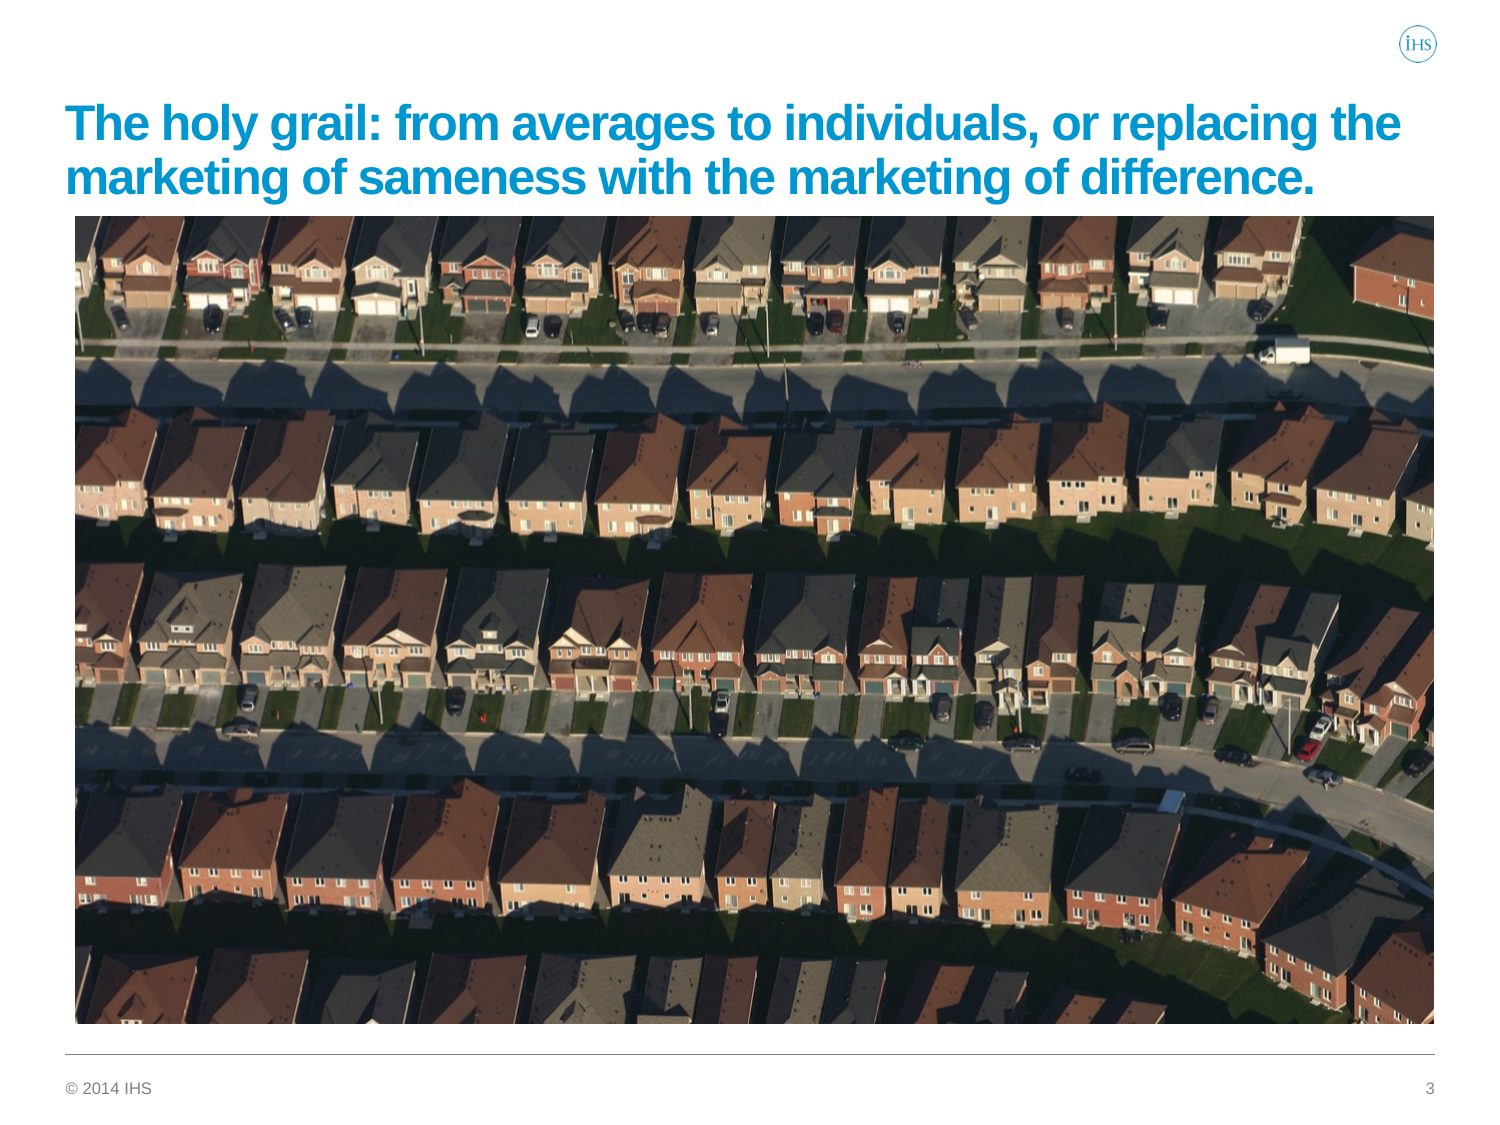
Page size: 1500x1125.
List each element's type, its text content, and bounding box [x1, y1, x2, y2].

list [74, 216, 1434, 1024]
title The holy grail: from averages to individuals, or replacing the marketing of sameness with the marketing of difference. [64, 95, 1434, 214]
picture [1399, 25, 1437, 63]
slide_number 3 [1084, 1057, 1435, 1118]
